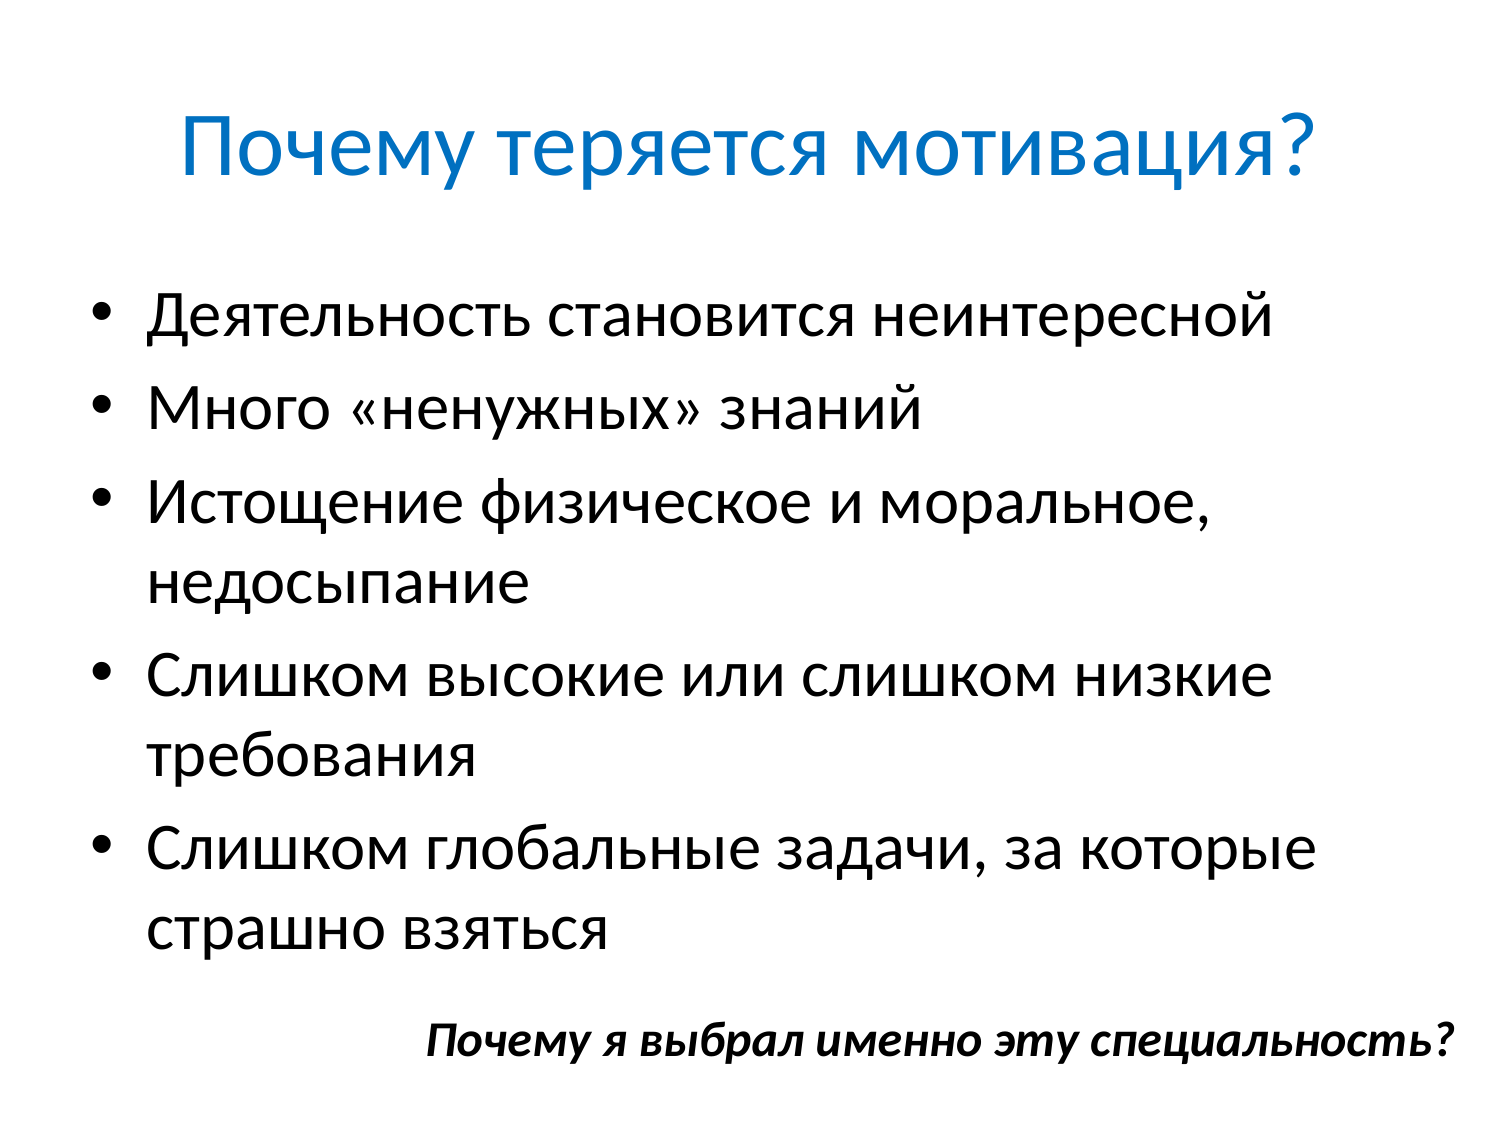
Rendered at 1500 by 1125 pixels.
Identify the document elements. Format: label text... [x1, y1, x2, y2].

text_box Почему я выбрал именно эту специальность? [407, 999, 1471, 1075]
list Деятельность становится неинтересной Много «ненужных» знаний Истощение физическое и моральное, недосыпание Слишком высокие или слишком низкие требования Слишком глобальные задачи, за которые страшно взяться [75, 262, 1425, 1005]
title Почему теряется мотивация? [75, 45, 1425, 233]
